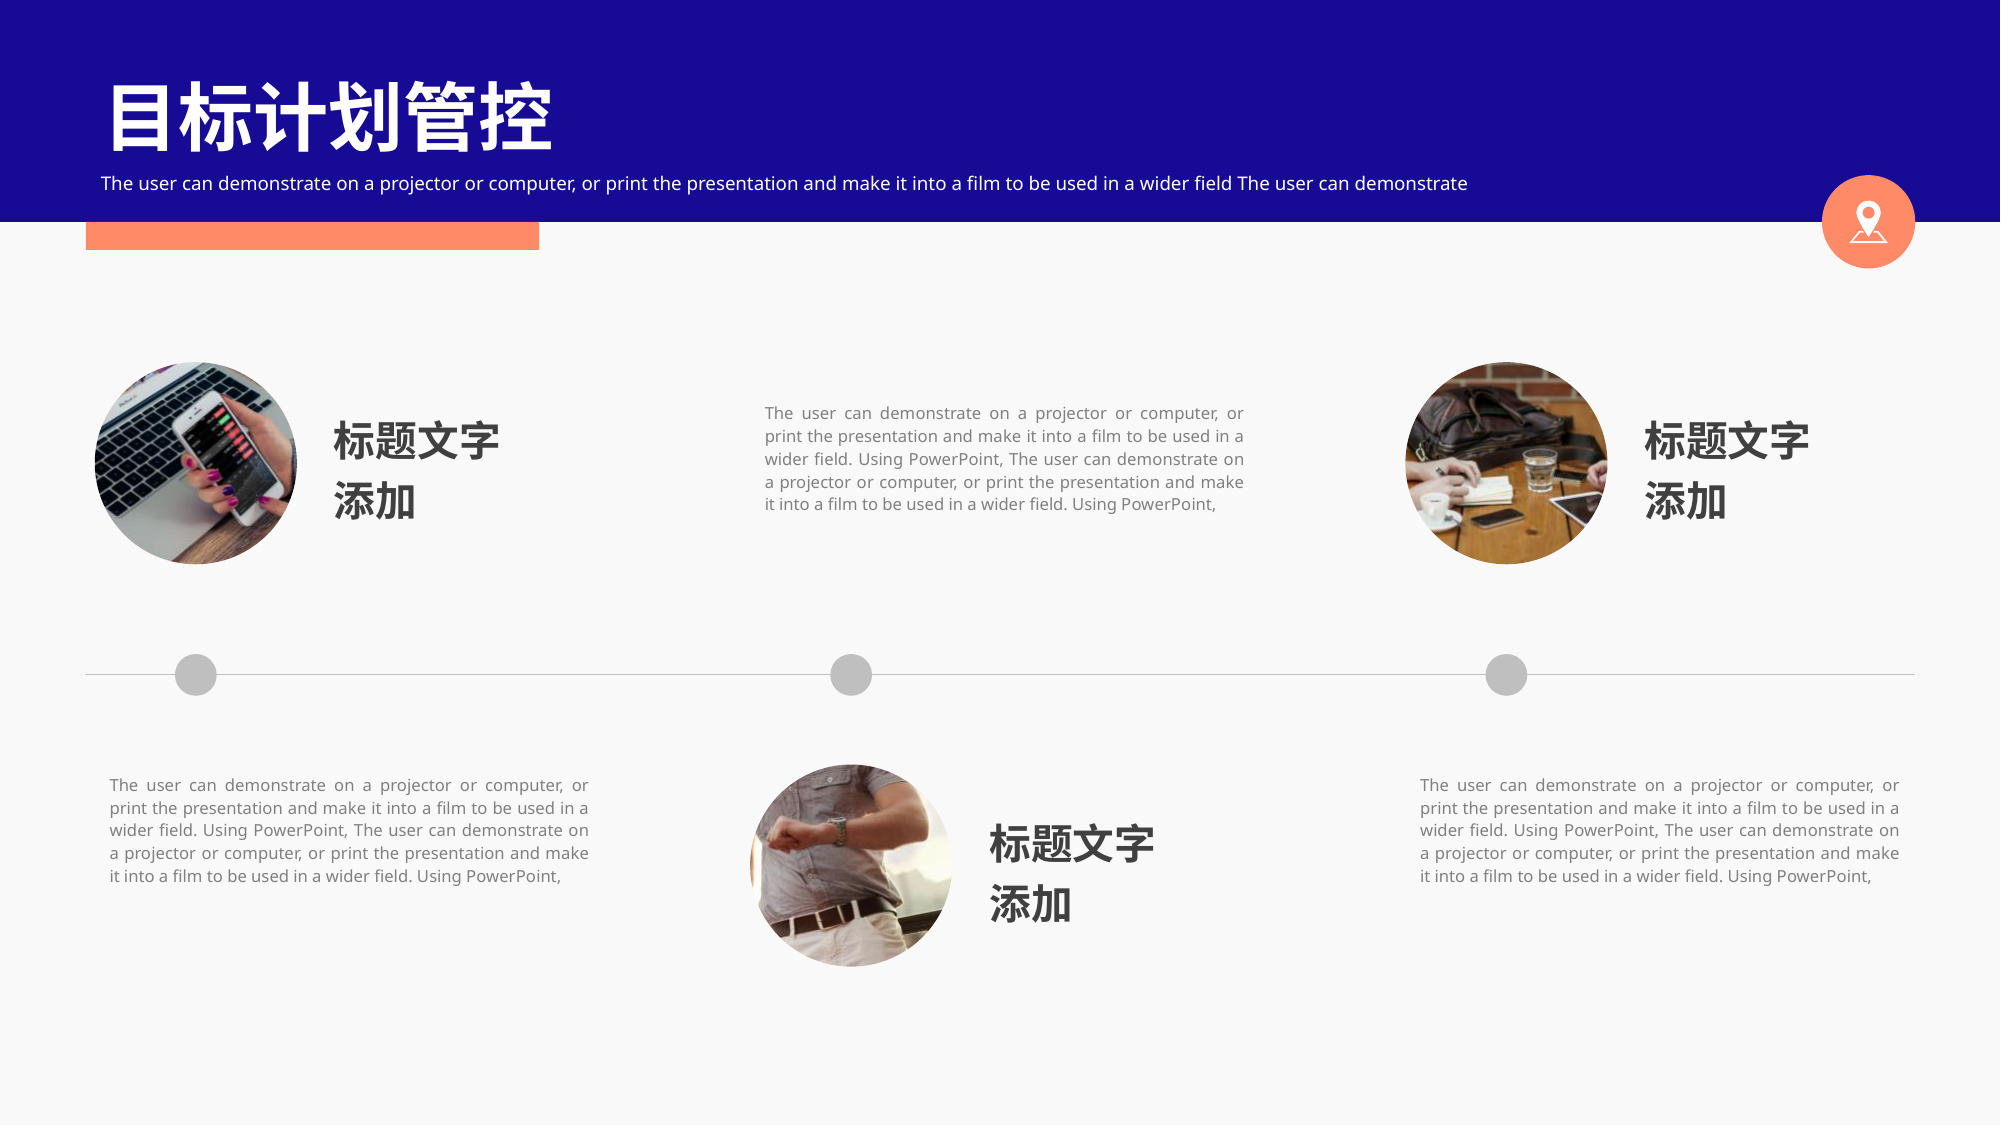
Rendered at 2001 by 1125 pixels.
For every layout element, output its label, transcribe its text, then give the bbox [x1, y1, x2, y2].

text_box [1405, 362, 1868, 565]
text_box The user can demonstrate on a projector or computer, or print the presentation and make it into a film to be used in a wider field. Using PowerPoint, The user can demonstrate on a projector or computer, or print the presentation and make it into a film to be used in a wider field. Using PowerPoint, [94, 764, 605, 893]
text_box The user can demonstrate on a projector or computer, or print the presentation and make it into a film to be used in a wider field. Using PowerPoint, The user can demonstrate on a projector or computer, or print the presentation and make it into a film to be used in a wider field. Using PowerPoint, [1405, 764, 1916, 893]
text_box [0, 0, 2000, 223]
text_box [85, 221, 540, 251]
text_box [750, 764, 1213, 967]
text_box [84, 653, 1916, 696]
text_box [94, 362, 558, 565]
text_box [1821, 175, 1916, 269]
text_box The user can demonstrate on a projector or computer, or print the presentation and make it into a film to be used in a wider field. Using PowerPoint, The user can demonstrate on a projector or computer, or print the presentation and make it into a film to be used in a wider field. Using PowerPoint, [750, 393, 1260, 522]
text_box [85, 63, 1600, 203]
